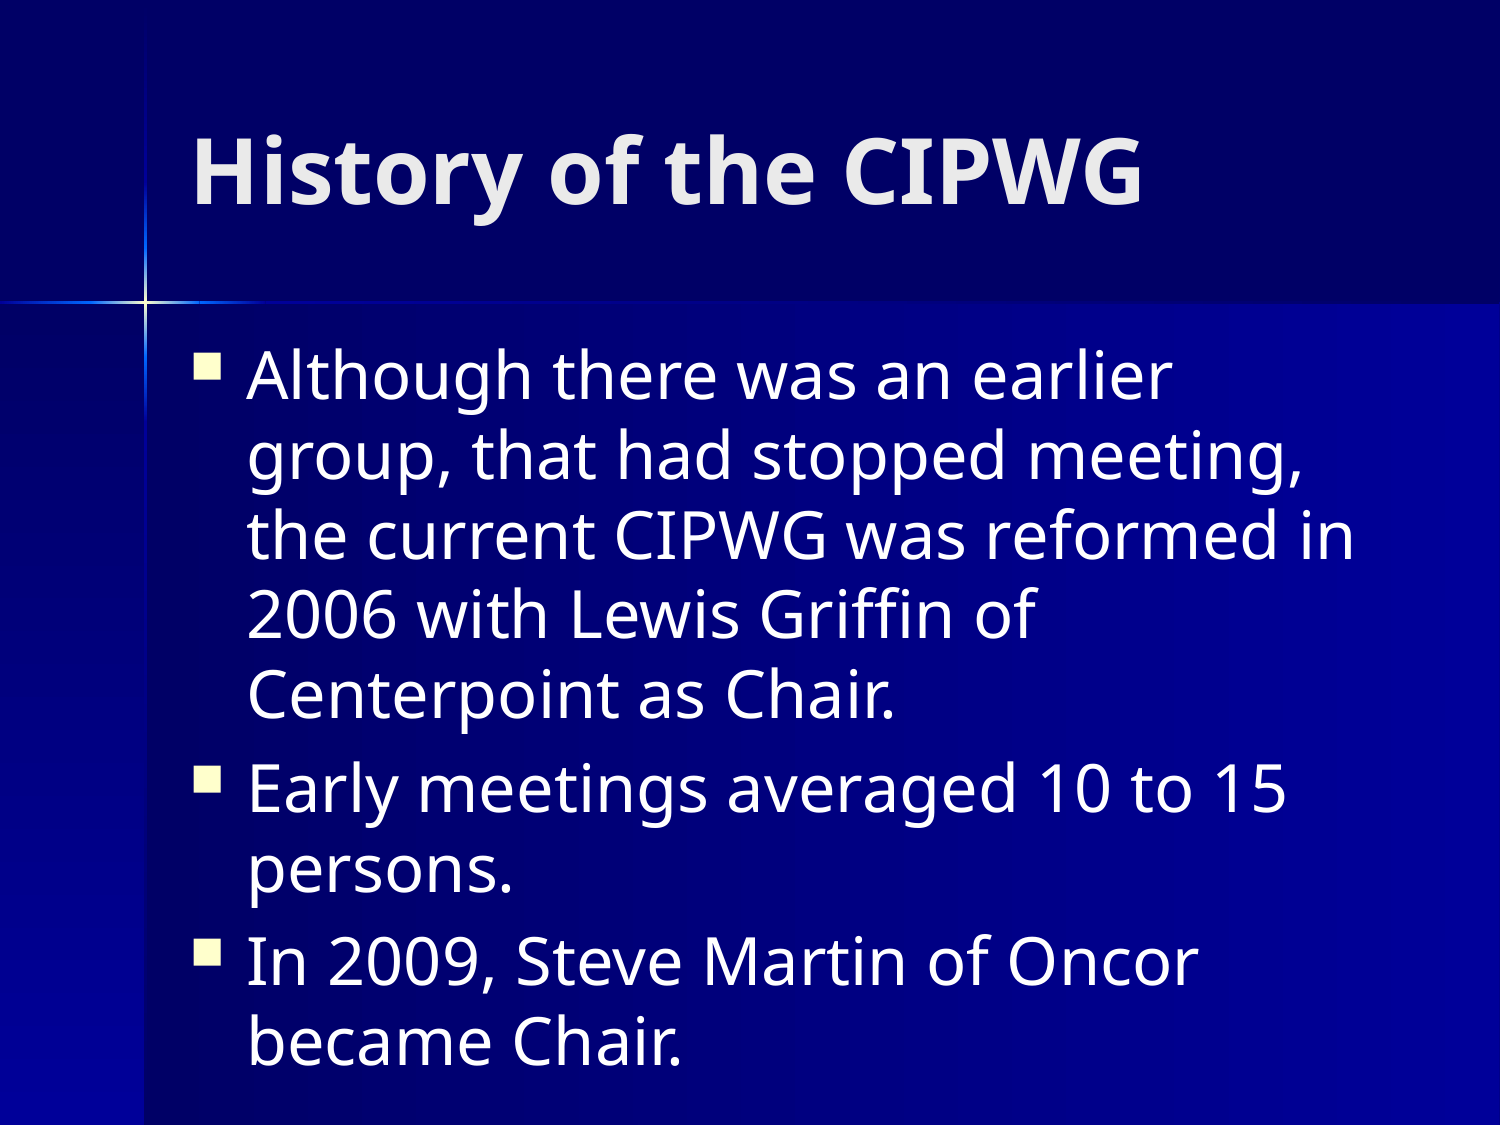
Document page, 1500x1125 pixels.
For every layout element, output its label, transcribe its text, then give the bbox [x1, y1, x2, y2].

list Although there was an earlier group, that had stopped meeting, the current CIPWG was reformed in 2006 with Lewis Griffin of Centerpoint as Chair. Early meetings averaged 10 to 15 persons. In 2009, Steve Martin of Oncor became Chair. [174, 324, 1413, 1000]
title History of the CIPWG [174, 50, 1413, 285]
